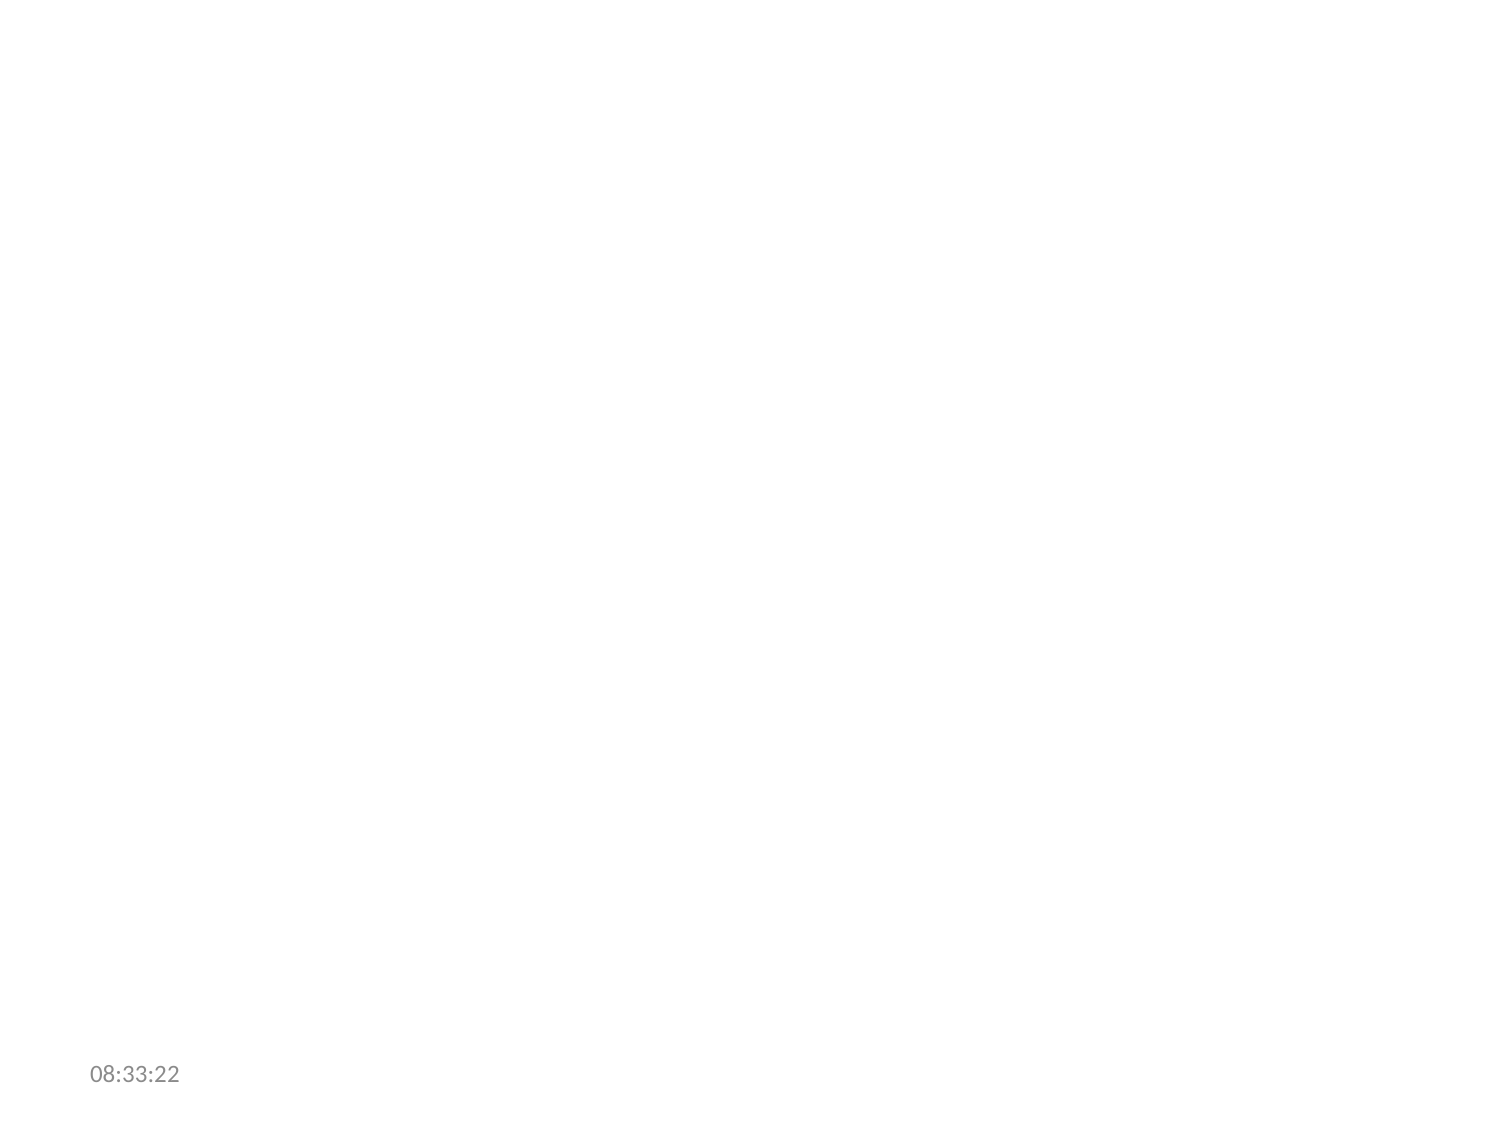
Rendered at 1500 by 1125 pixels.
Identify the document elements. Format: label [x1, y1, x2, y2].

slide_number [75, 1042, 425, 1103]
